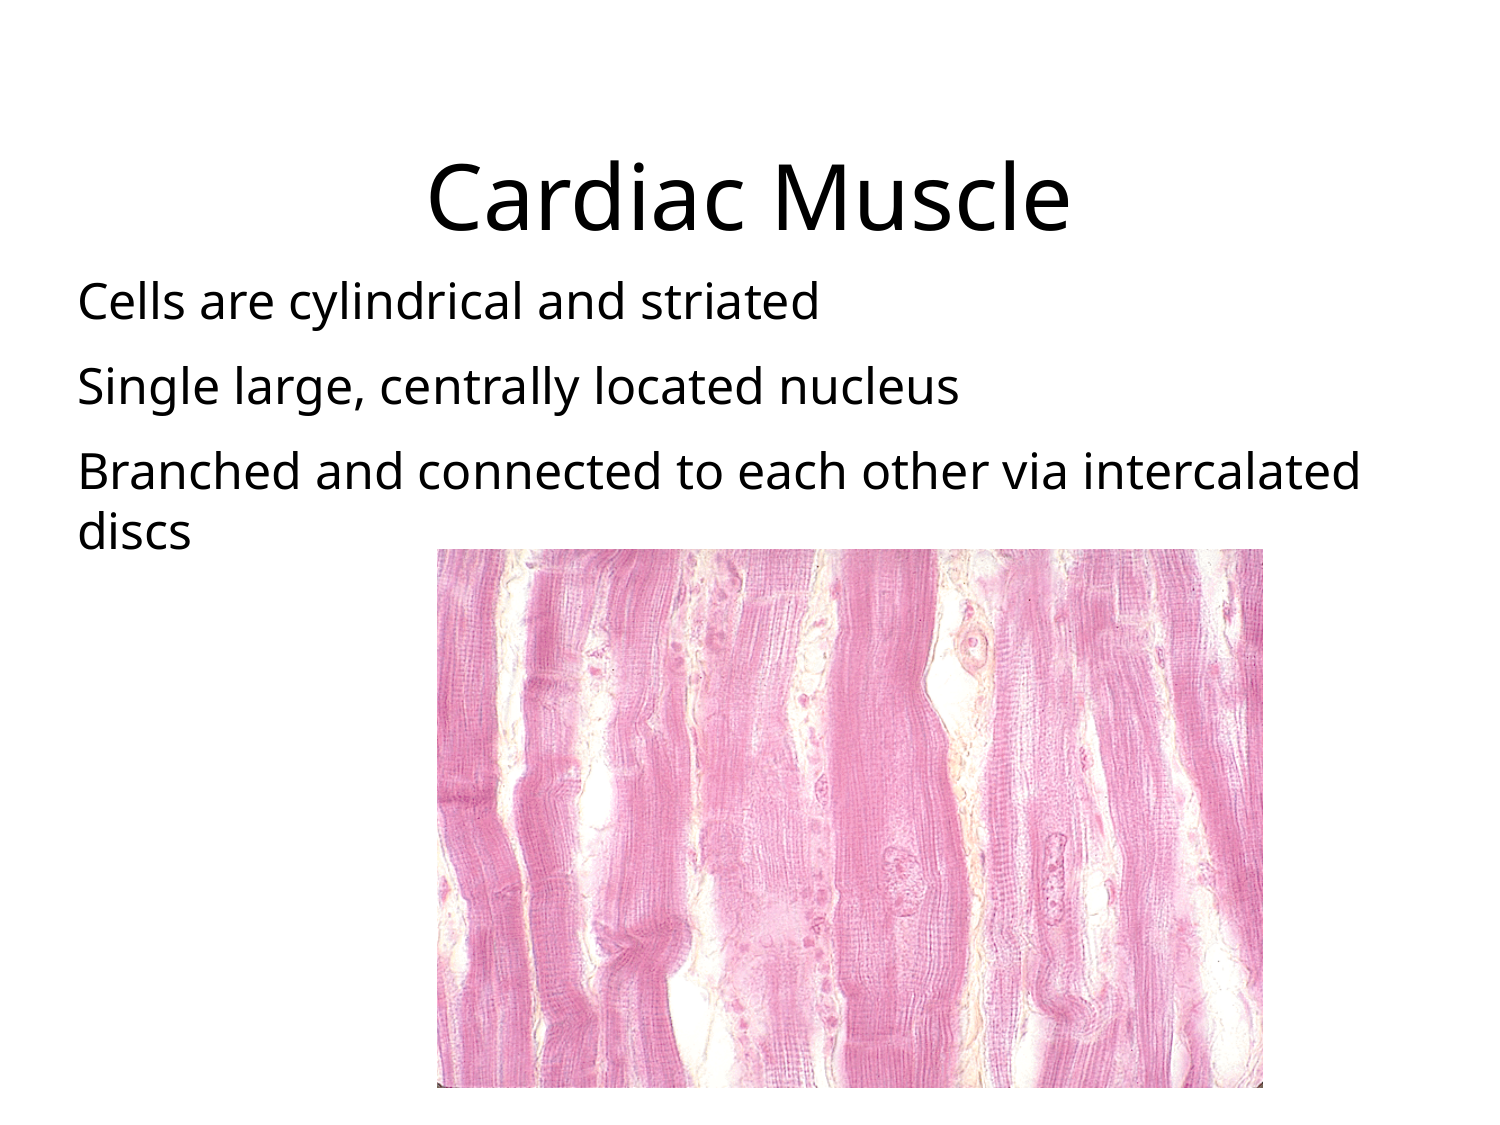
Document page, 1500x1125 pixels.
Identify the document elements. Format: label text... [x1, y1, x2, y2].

title Cardiac Muscle [112, 99, 1388, 262]
text_box Cells are cylindrical and striated Single large, centrally located nucleus Branched and connected to each other via intercalated discs [62, 262, 1400, 568]
picture [437, 549, 1263, 1089]
